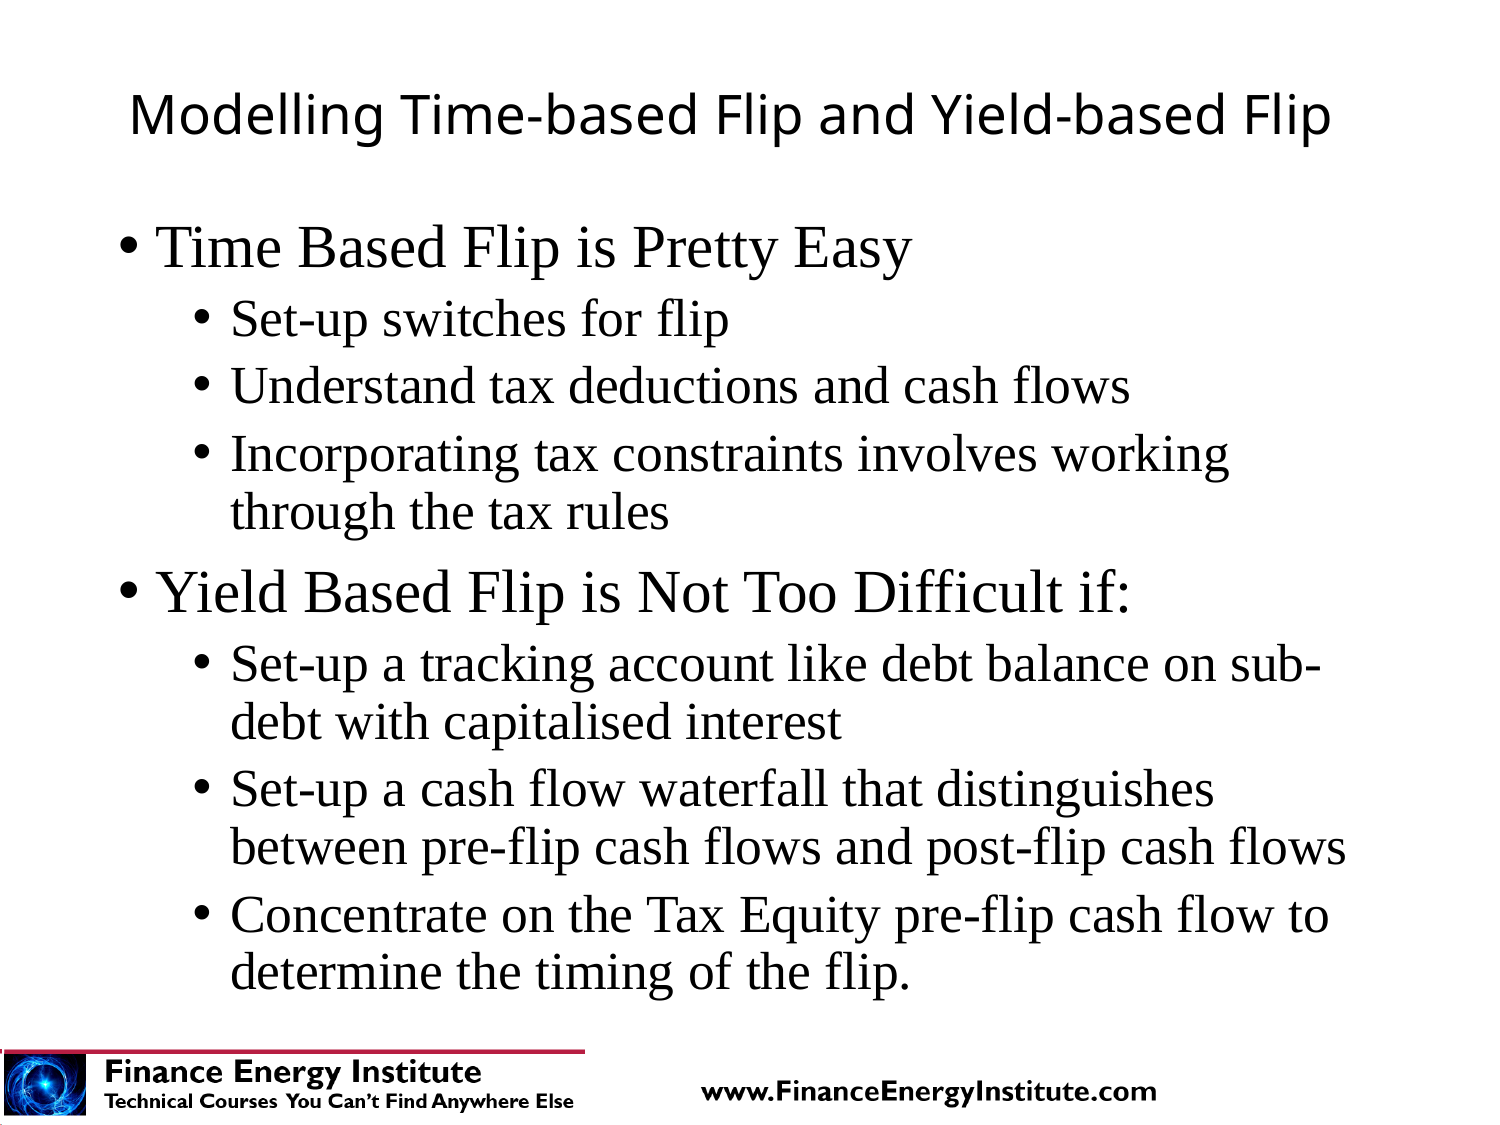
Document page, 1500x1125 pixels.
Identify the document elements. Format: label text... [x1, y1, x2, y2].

picture [0, 1042, 585, 1125]
picture [696, 1074, 1166, 1112]
list Time Based Flip is Pretty Easy Set-up switches for flip Understand tax deductions and cash flows Incorporating tax constraints involves working through the tax rules Yield Based Flip is Not Too Difficult if: Set-up a tracking account like debt balance on sub-debt with capitalised interest Set-up a cash flow waterfall that distinguishes between pre-flip cash flows and post-flip cash flows Concentrate on the Tax Equity pre-flip cash flow to determine the timing of the flip. [103, 207, 1400, 1014]
title Modelling Time-based Flip and Yield-based Flip [103, 59, 1361, 174]
